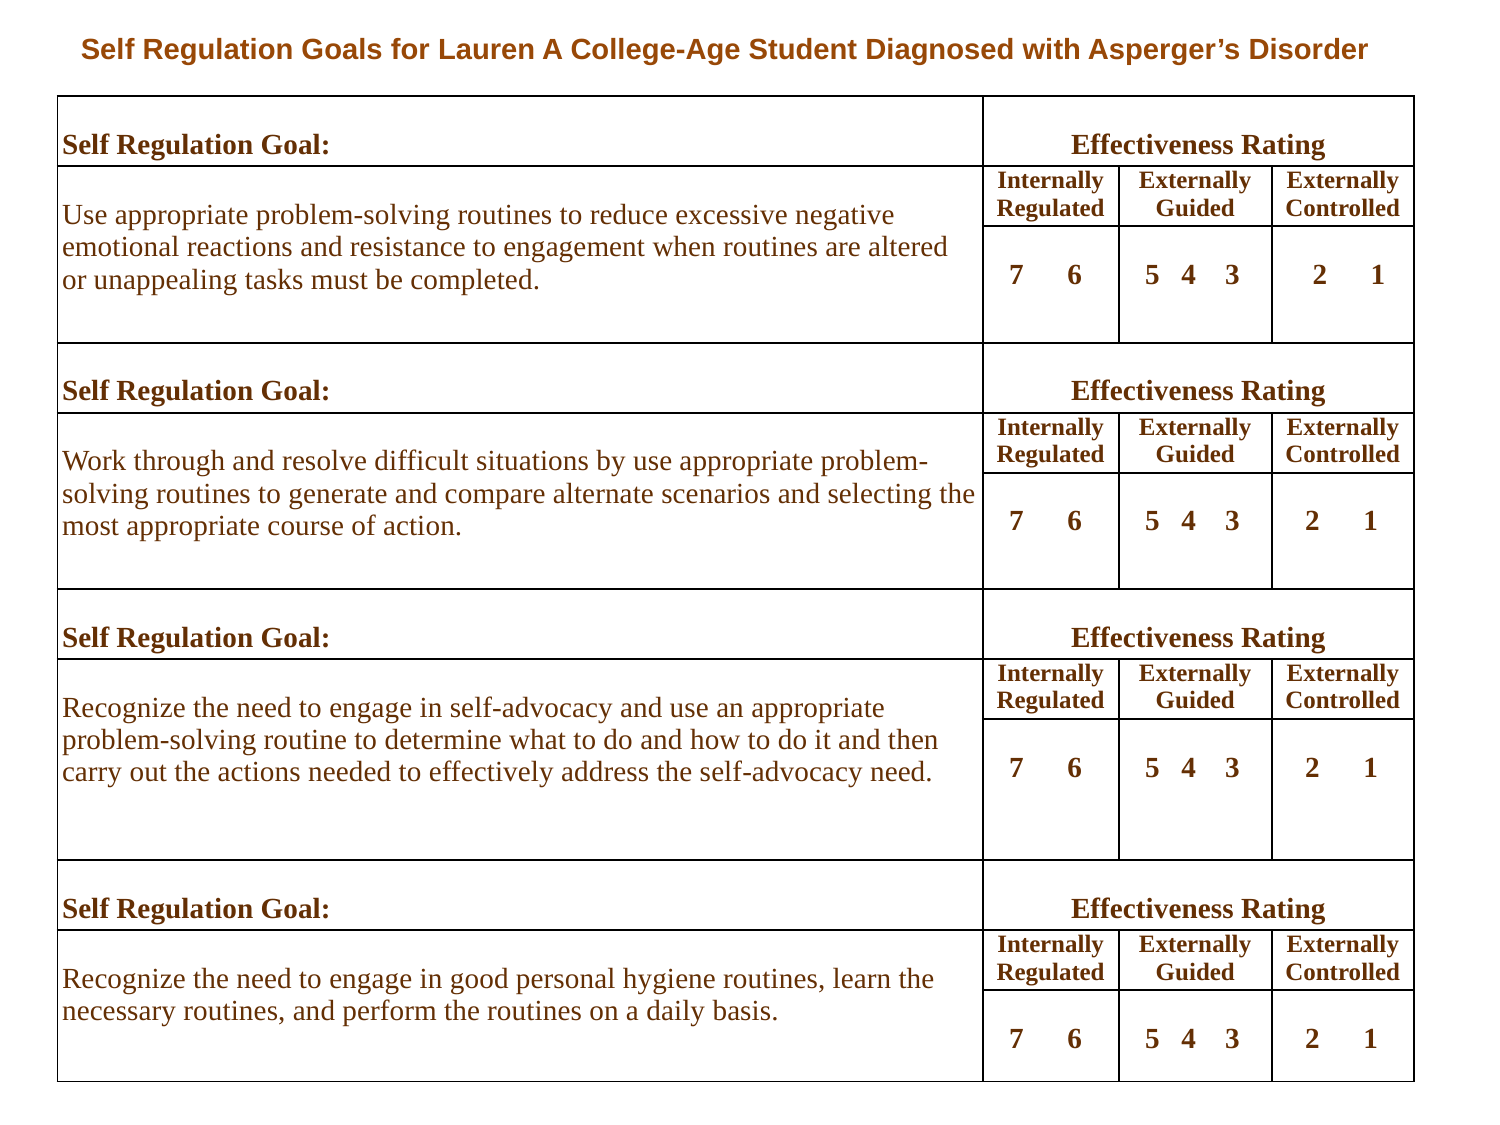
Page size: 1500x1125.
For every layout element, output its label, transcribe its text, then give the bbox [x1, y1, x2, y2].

table_cell Externally Guided [1120, 414, 1271, 472]
table_cell Externally Controlled [1273, 167, 1413, 225]
table_cell 7 6 [984, 991, 1118, 1081]
table_cell 5 4 3 [1120, 474, 1271, 588]
table_cell 5 4 3 [1120, 991, 1271, 1081]
table_cell Externally Guided [1120, 167, 1271, 225]
table_cell 7 6 [984, 720, 1118, 859]
table_cell Effectiveness Rating [984, 861, 1413, 929]
table_cell Self Regulation Goal: [58, 590, 982, 658]
table_header Effectiveness Rating [984, 97, 1413, 165]
table_cell Effectiveness Rating [984, 590, 1413, 658]
table_cell Work through and resolve difficult situations by use appropriate problem-solving routines to generate and compare alternate scenarios and selecting the most appropriate course of action. [58, 414, 982, 588]
table_cell 7 6 [984, 474, 1118, 588]
table_cell Internally Regulated [984, 931, 1118, 989]
table_cell Externally Guided [1120, 660, 1271, 718]
table_cell 7 6 [984, 227, 1118, 342]
table_header Self Regulation Goal: [58, 97, 982, 165]
table_cell 5 4 3 [1120, 720, 1271, 859]
table_cell Self Regulation Goal: [58, 861, 982, 929]
table_cell Externally Guided [1120, 931, 1271, 989]
table_cell Internally Regulated [984, 167, 1118, 225]
table_cell Internally Regulated [984, 660, 1118, 718]
table_cell Use appropriate problem-solving routines to reduce excessive negative emotional reactions and resistance to engagement when routines are altered or unappealing tasks must be completed. [58, 167, 982, 342]
table_cell 2 1 [1273, 720, 1413, 859]
table_cell 2 1 [1273, 474, 1413, 588]
table_cell 5 4 3 [1120, 227, 1271, 342]
table_cell 2 1 [1273, 227, 1413, 342]
table_cell Externally Controlled [1273, 660, 1413, 718]
table_cell Recognize the need to engage in good personal hygiene routines, learn the necessary routines, and perform the routines on a daily basis. [58, 931, 982, 1081]
text_box Self Regulation Goals for Lauren A College-Age Student Diagnosed with Asperger’s Disorder [66, 22, 1385, 73]
table_cell Internally Regulated [984, 414, 1118, 472]
table_cell Recognize the need to engage in self-advocacy and use an appropriate problem-solving routine to determine what to do and how to do it and then carry out the actions needed to effectively address the self-advocacy need. [58, 660, 982, 859]
table_cell Externally Controlled [1273, 931, 1413, 989]
table_cell Effectiveness Rating [984, 344, 1413, 412]
table_cell 2 1 [1273, 991, 1413, 1081]
table_cell Self Regulation Goal: [58, 344, 982, 412]
table_cell Externally Controlled [1273, 414, 1413, 472]
